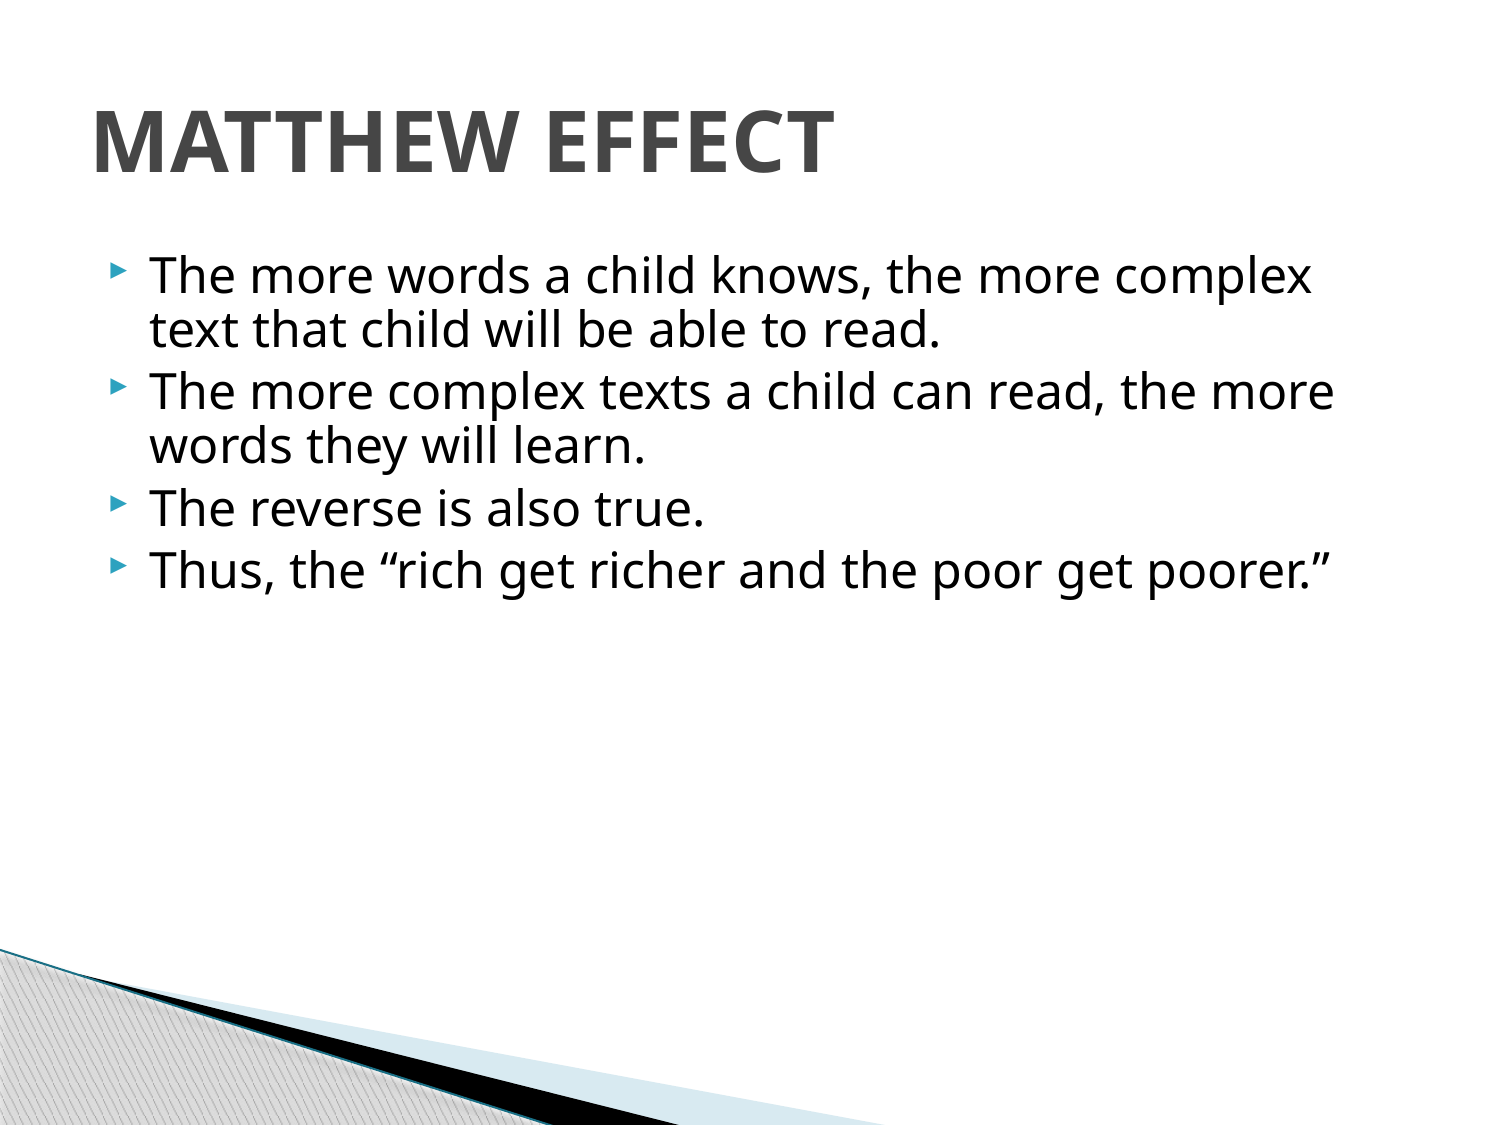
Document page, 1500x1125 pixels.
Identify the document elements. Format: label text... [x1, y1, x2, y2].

title MATTHEW EFFECT [75, 45, 1425, 233]
list The more words a child knows, the more complex text that child will be able to read. The more complex texts a child can read, the more words they will learn. The reverse is also true. Thus, the “rich get richer and the poor get poorer.” [75, 243, 1425, 986]
